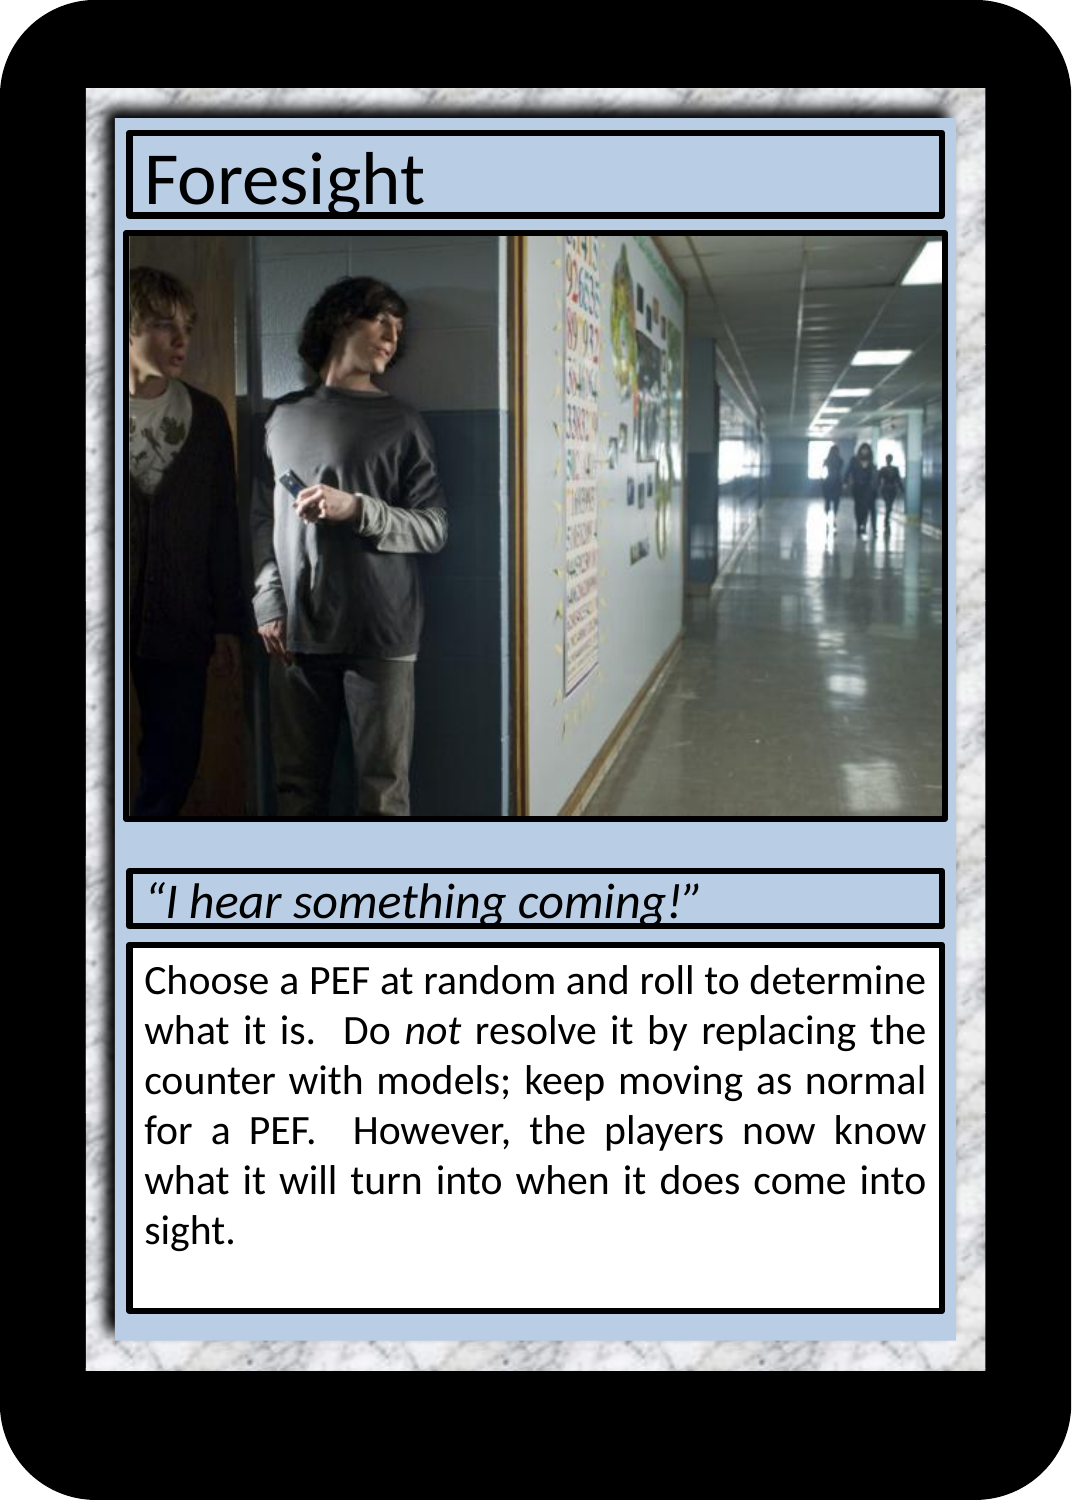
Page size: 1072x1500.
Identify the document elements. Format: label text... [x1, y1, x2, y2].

list Choose a PEF at random and roll to determine what it is. Do not resolve it by replacing the counter with models; keep moving as normal for a PEF. However, the players now know what it will turn into when it does come into sight. [126, 942, 945, 1314]
title Foresight [126, 130, 945, 219]
list “I hear something coming!” [126, 868, 945, 929]
picture [85, 88, 986, 1371]
